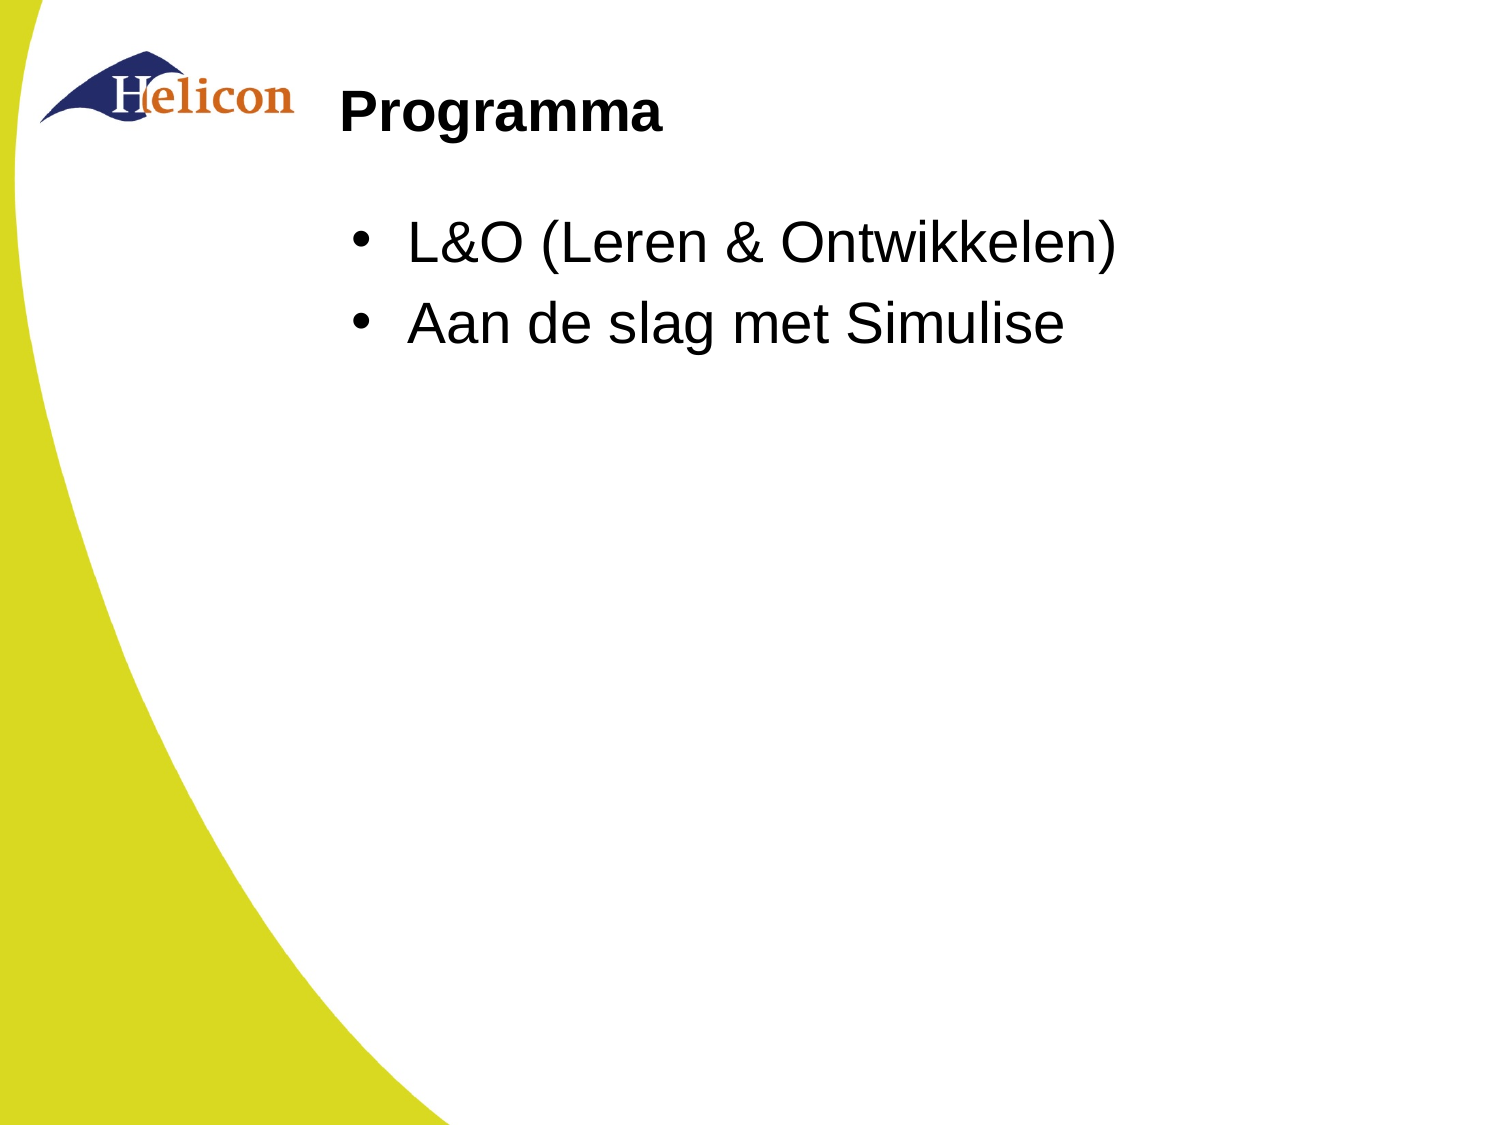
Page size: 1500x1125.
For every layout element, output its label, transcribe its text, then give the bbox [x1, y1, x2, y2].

title Programma [324, 54, 1415, 161]
list L&O (Leren & Ontwikkelen) Aan de slag met Simulise [336, 196, 1425, 1005]
picture [0, 0, 1500, 1125]
